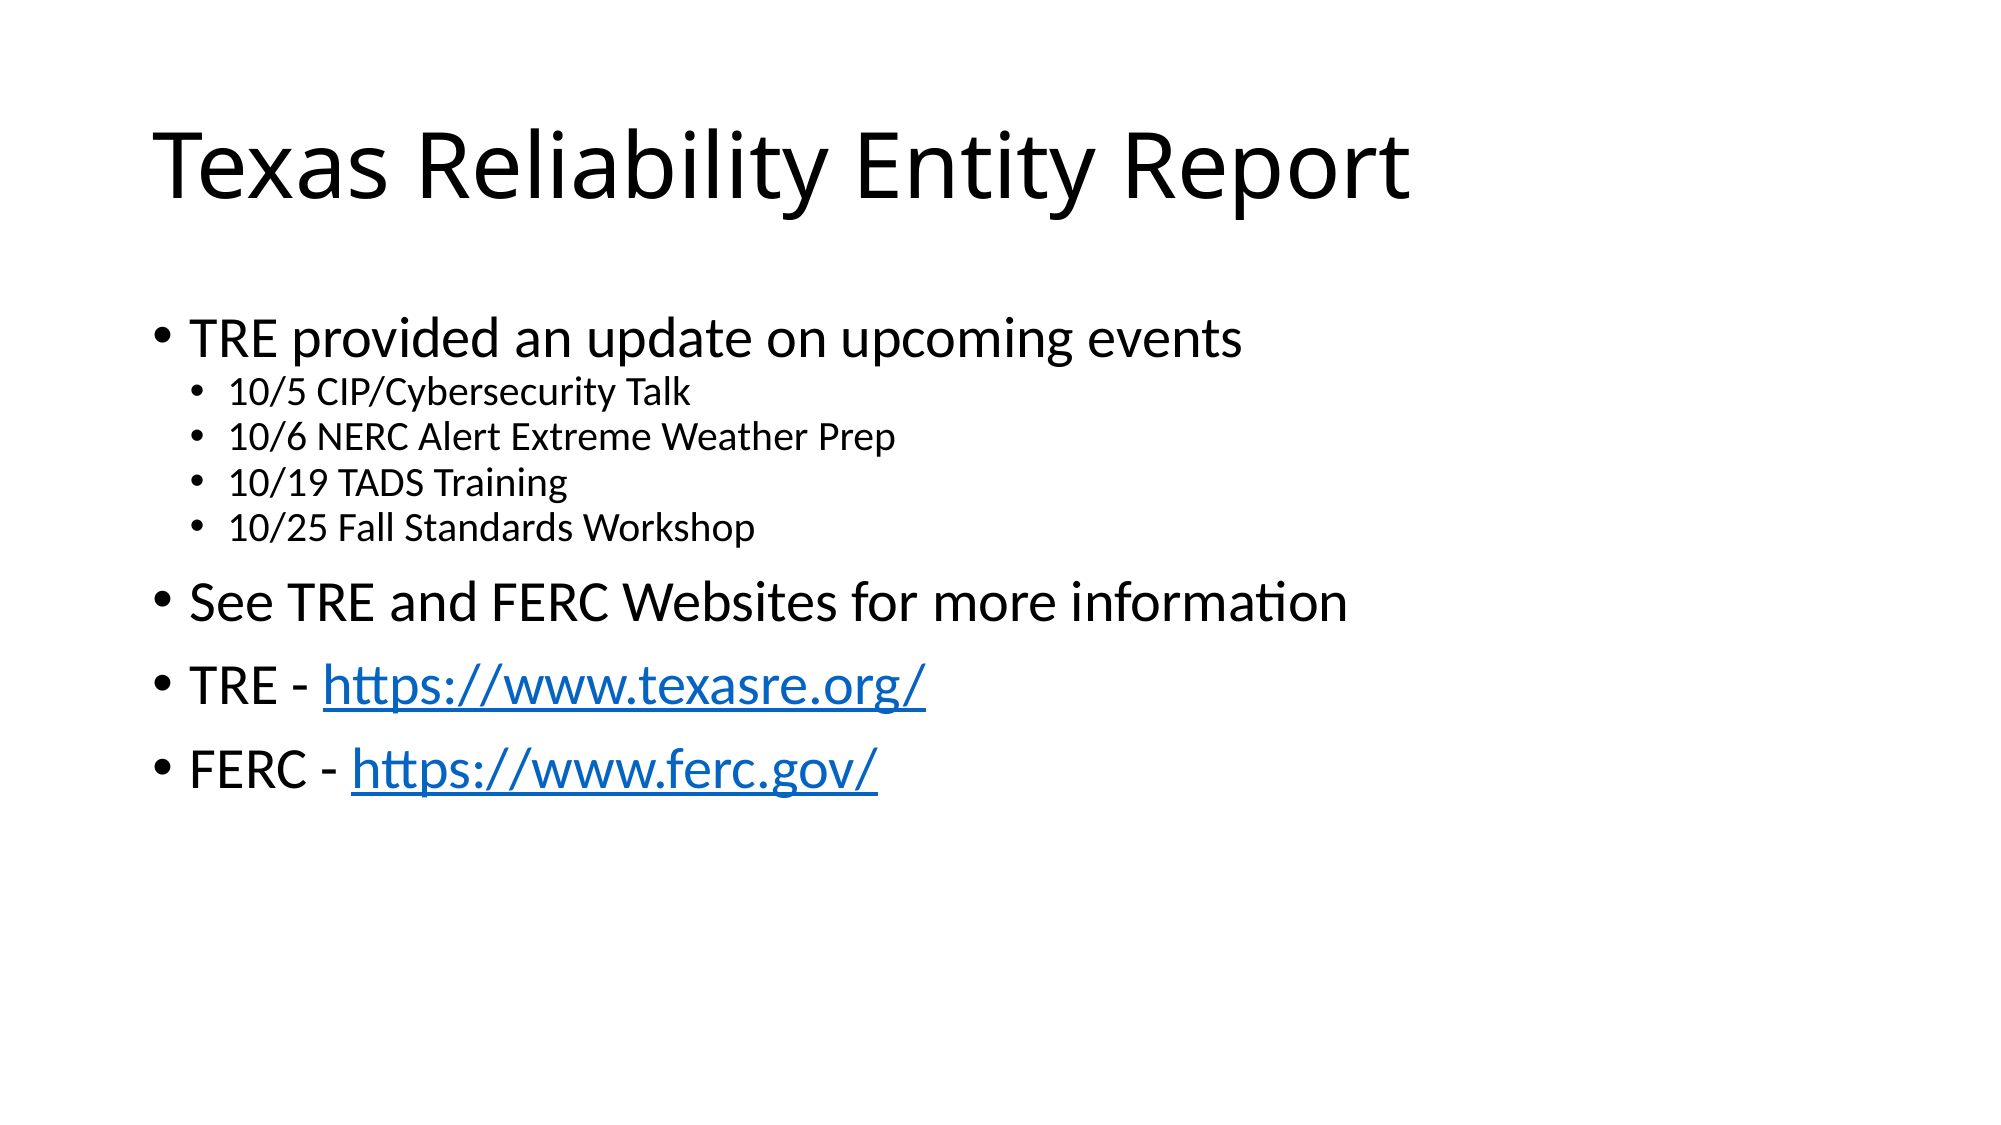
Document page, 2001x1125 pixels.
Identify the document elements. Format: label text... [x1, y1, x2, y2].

title Texas Reliability Entity Report [137, 59, 1863, 278]
list TRE provided an update on upcoming events 10/5 CIP/Cybersecurity Talk 10/6 NERC Alert Extreme Weather Prep 10/19 TADS Training 10/25 Fall Standards Workshop See TRE and FERC Websites for more information TRE - https://www.texasre.org/ FERC - https://www.ferc.gov/ [137, 299, 1863, 1014]
